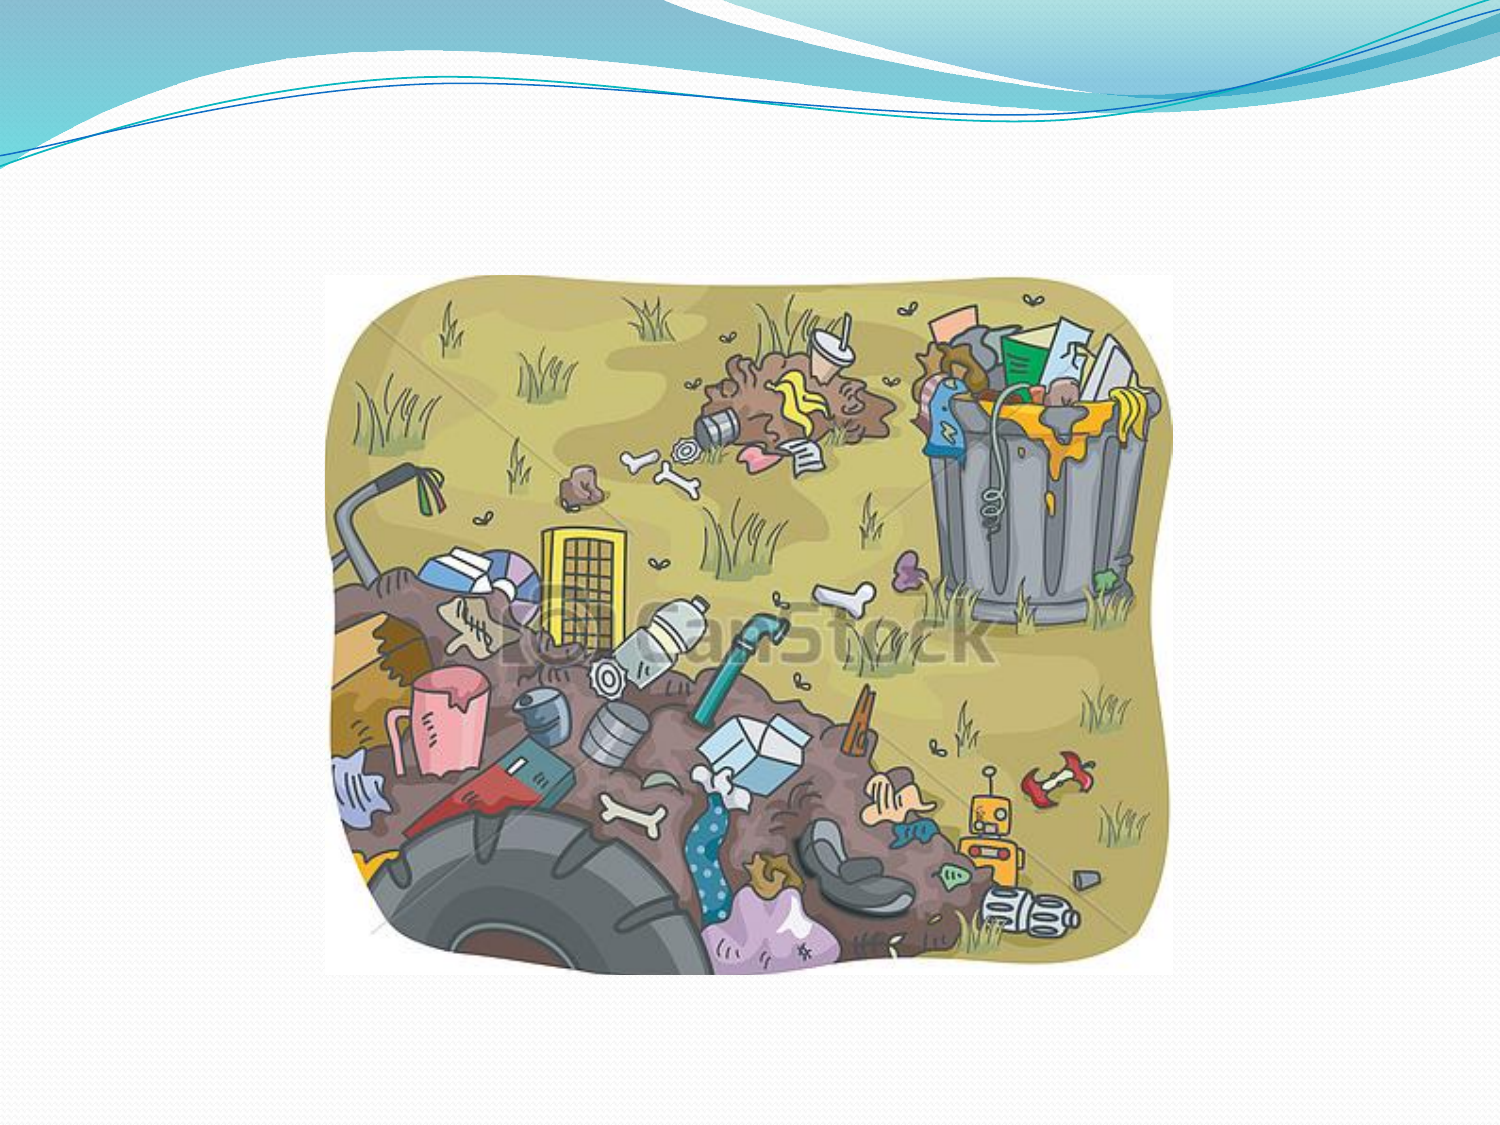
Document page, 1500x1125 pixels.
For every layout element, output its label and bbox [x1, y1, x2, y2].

list [324, 274, 1174, 976]
